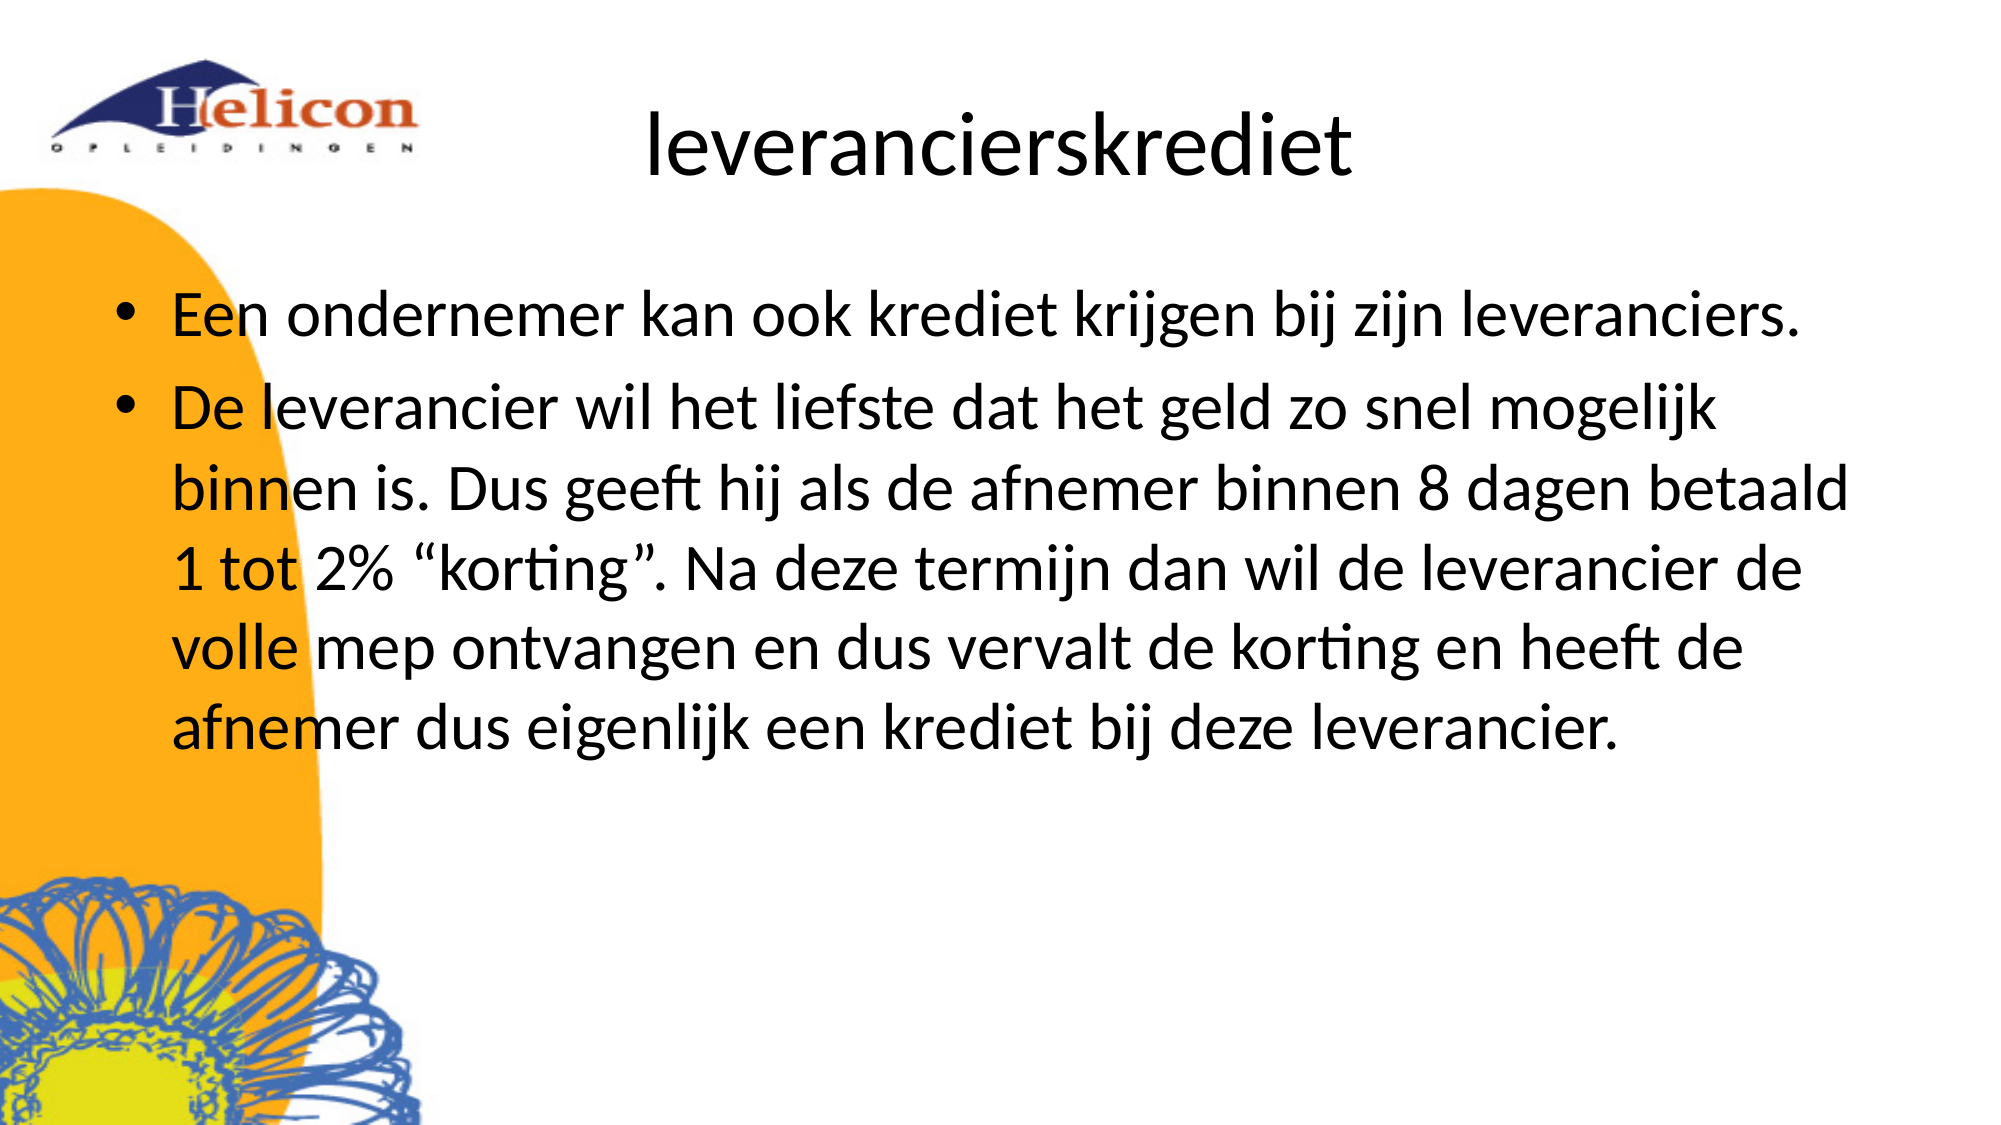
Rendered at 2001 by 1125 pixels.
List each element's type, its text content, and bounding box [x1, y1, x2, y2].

title leverancierskrediet [99, 45, 1900, 233]
picture [0, 0, 2001, 1125]
list Een ondernemer kan ook krediet krijgen bij zijn leveranciers. De leverancier wil het liefste dat het geld zo snel mogelijk binnen is. Dus geeft hij als de afnemer binnen 8 dagen betaald 1 tot 2% “korting”. Na deze termijn dan wil de leverancier de volle mep ontvangen en dus vervalt de korting en heeft de afnemer dus eigenlijk een krediet bij deze leverancier. [99, 262, 1900, 1005]
